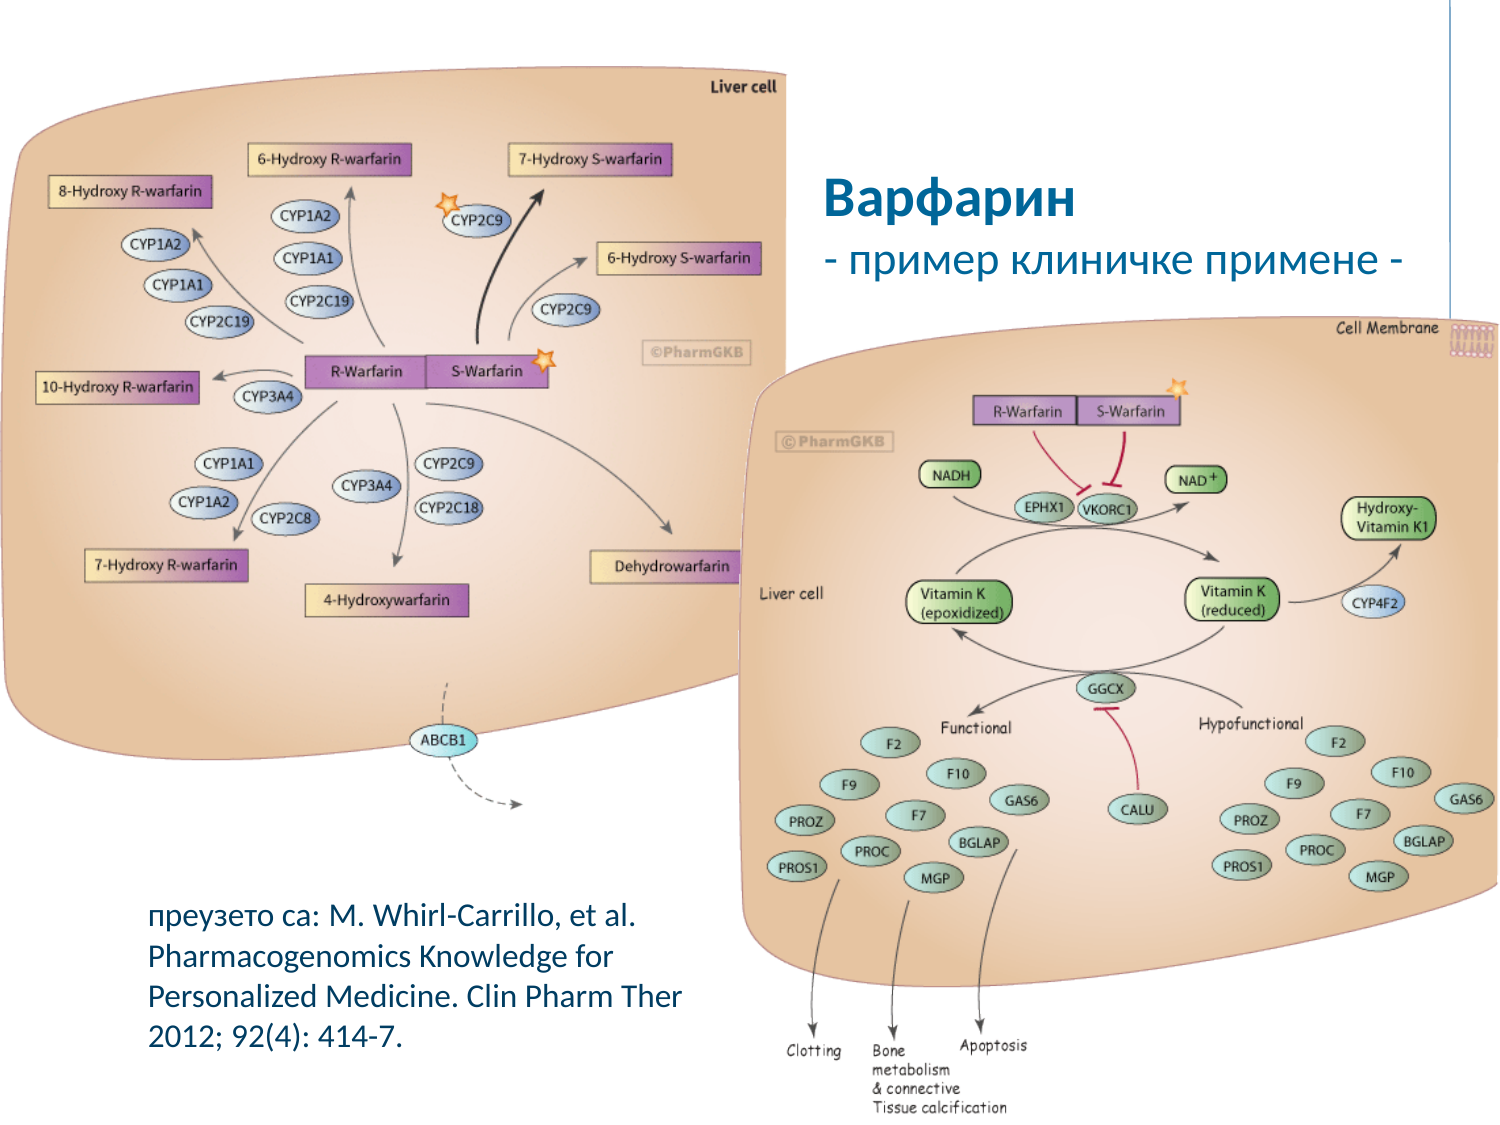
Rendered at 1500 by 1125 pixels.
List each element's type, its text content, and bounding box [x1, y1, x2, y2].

picture [0, 66, 1500, 1118]
title Варфарин - пример клиничке примене - [808, 103, 1436, 291]
list преузето са: M. Whirl-Carrillo, et al. Pharmacogenomics Knowledge for Personalized Medicine. Clin Pharm Ther 2012; 92(4): 414-7. [76, 881, 715, 977]
